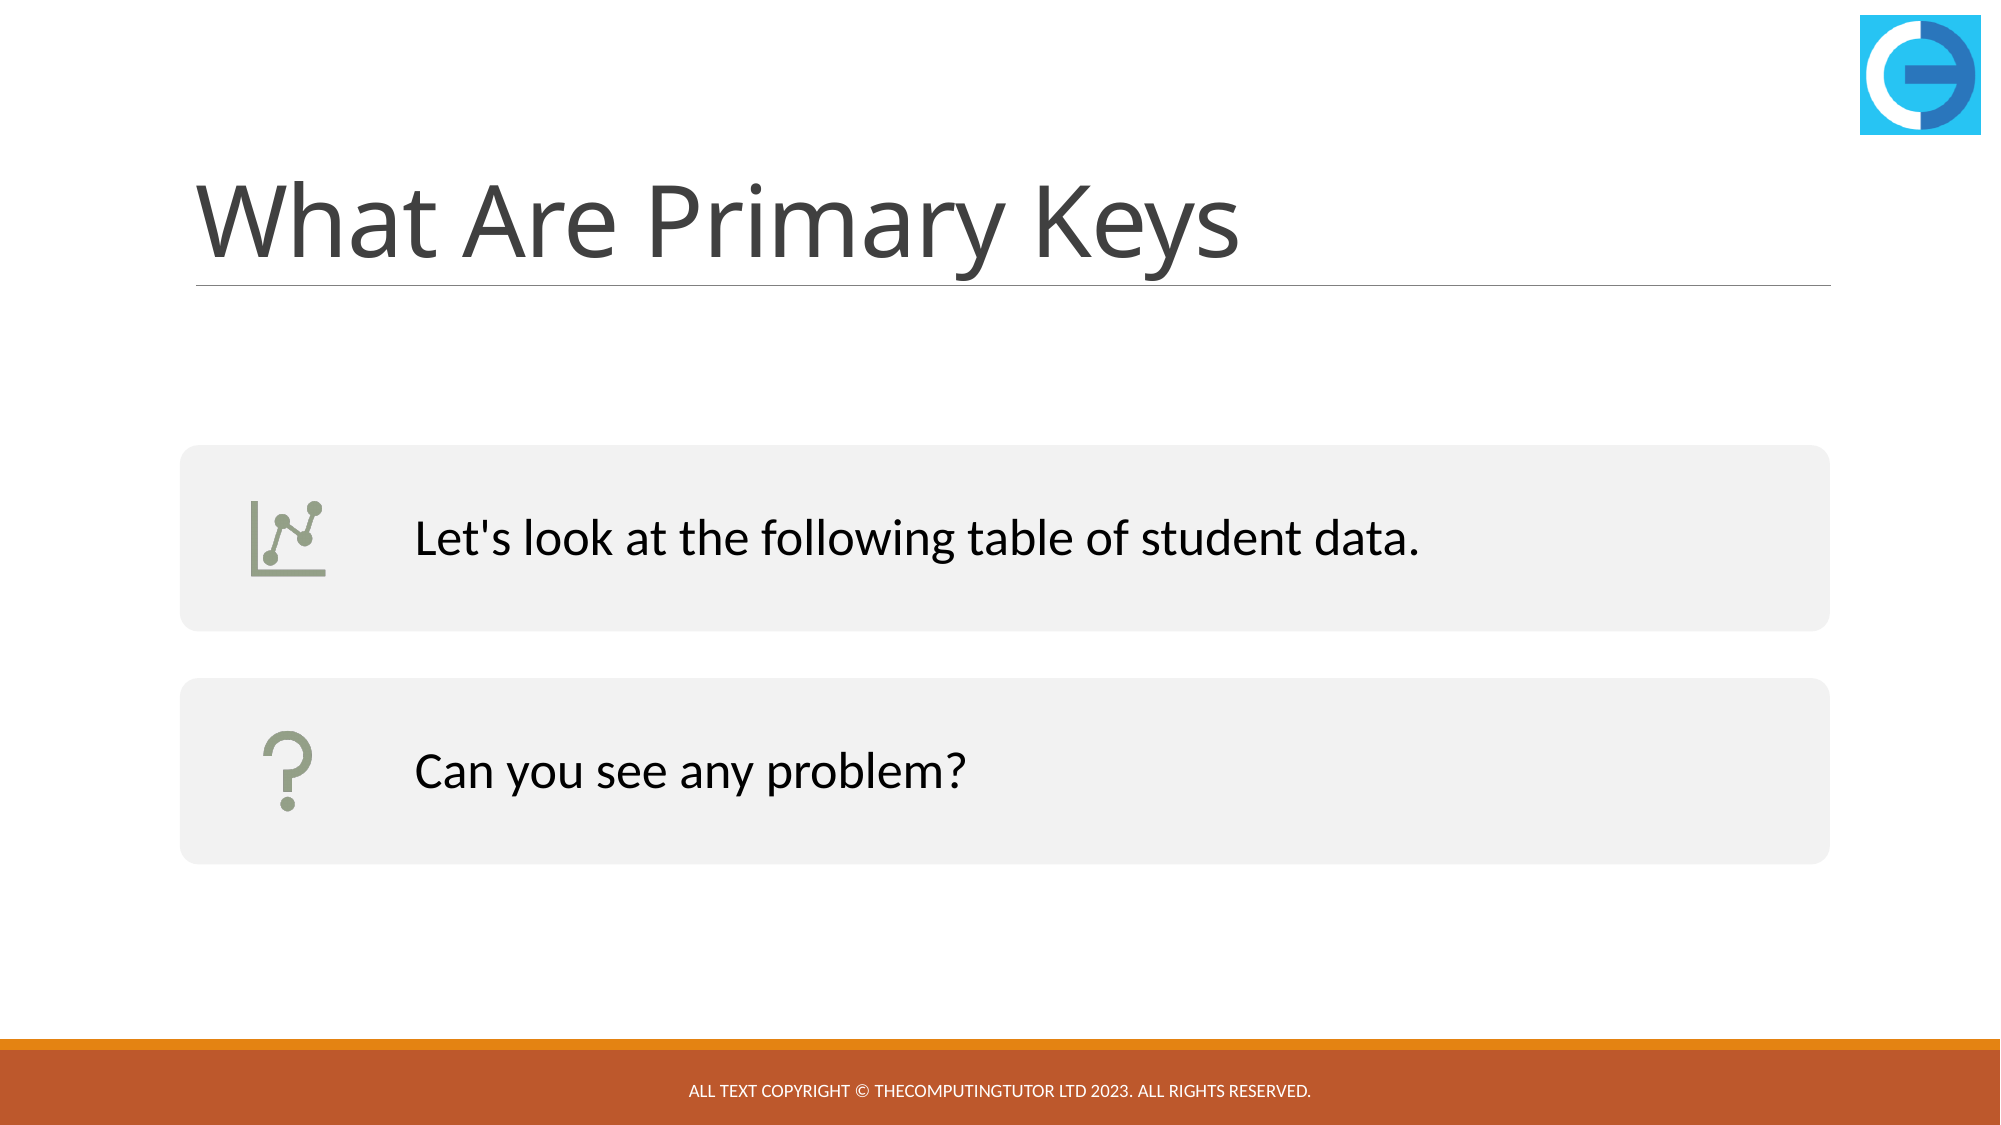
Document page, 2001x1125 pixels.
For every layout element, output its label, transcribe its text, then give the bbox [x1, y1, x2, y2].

title What Are Primary Keys [180, 47, 1830, 285]
footer All text copyright © TheComputingTutor Ltd 2023. All rights Reserved. [604, 1059, 1396, 1120]
picture [1860, 15, 1981, 135]
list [179, 343, 1831, 966]
